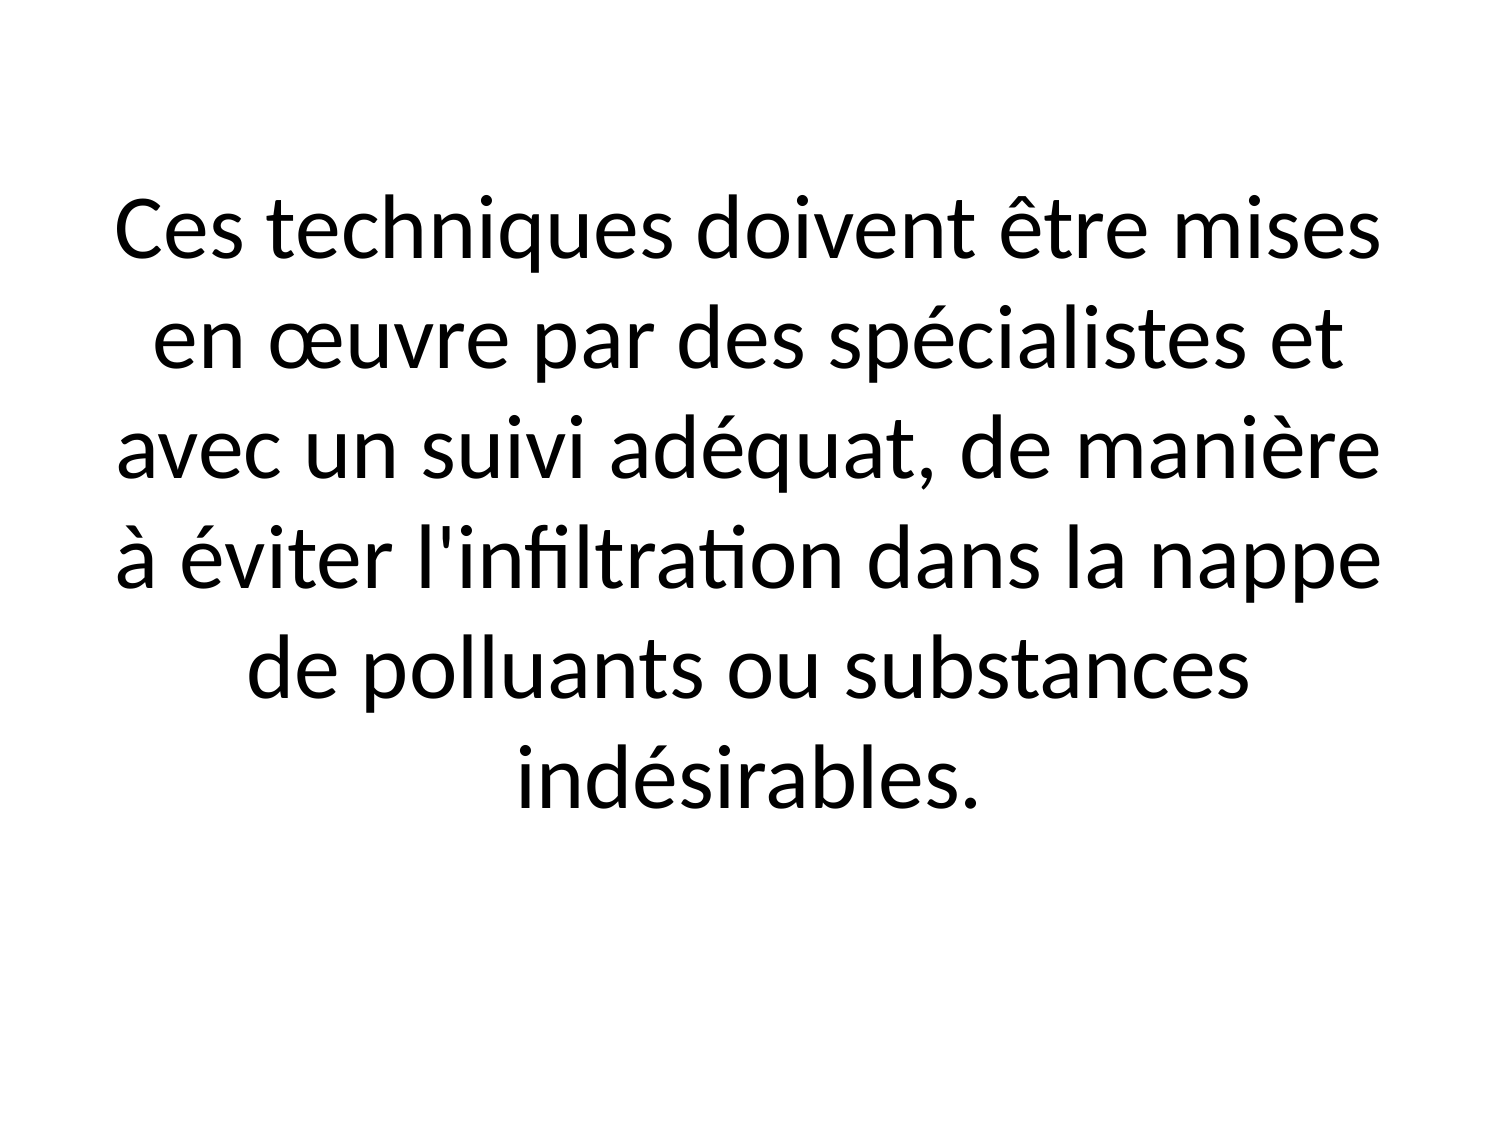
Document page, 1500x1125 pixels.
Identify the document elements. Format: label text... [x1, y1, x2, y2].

title Ces techniques doivent être mises en œuvre par des spécialistes et avec un suivi adéquat, de manière à éviter l'infiltration dans la nappe de polluants ou substances indésirables. [75, 45, 1425, 1059]
